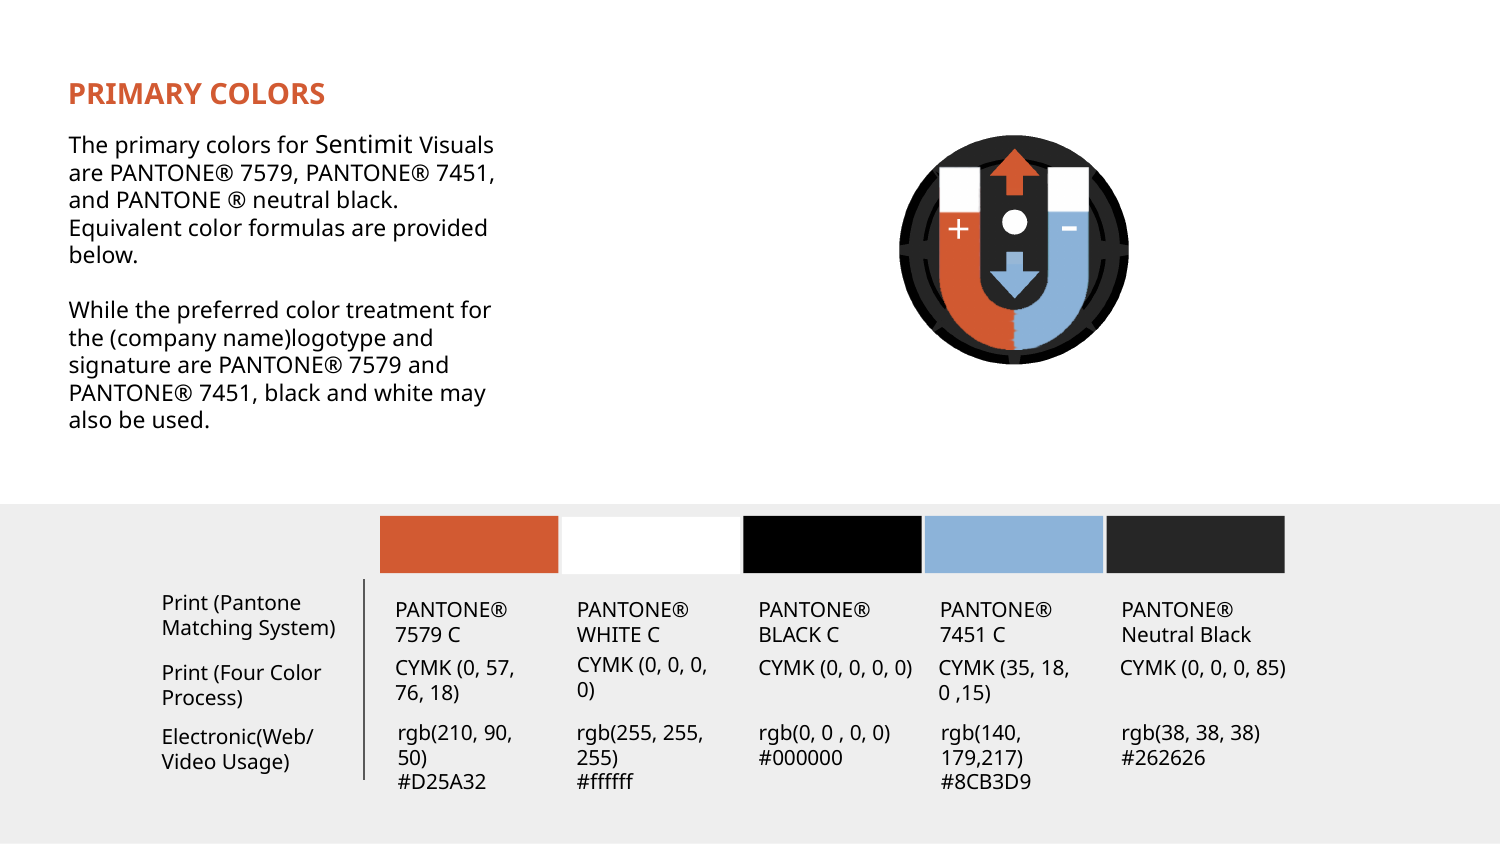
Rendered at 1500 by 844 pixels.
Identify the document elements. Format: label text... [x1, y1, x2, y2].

text_box PRIMARY COLORS [52, 60, 563, 127]
text_box The primary colors for Sentimit Visuals are PANTONE® 7579, PANTONE® 7451, and PANTONE ® neutral black. Equivalent color formulas are provided below. While the preferred color treatment for the (company name)logotype and signature are PANTONE® 7579 and PANTONE® 7451, black and white may also be used. [53, 113, 522, 482]
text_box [146, 515, 1307, 780]
picture [850, 93, 1169, 411]
text_box [0, 504, 1500, 844]
